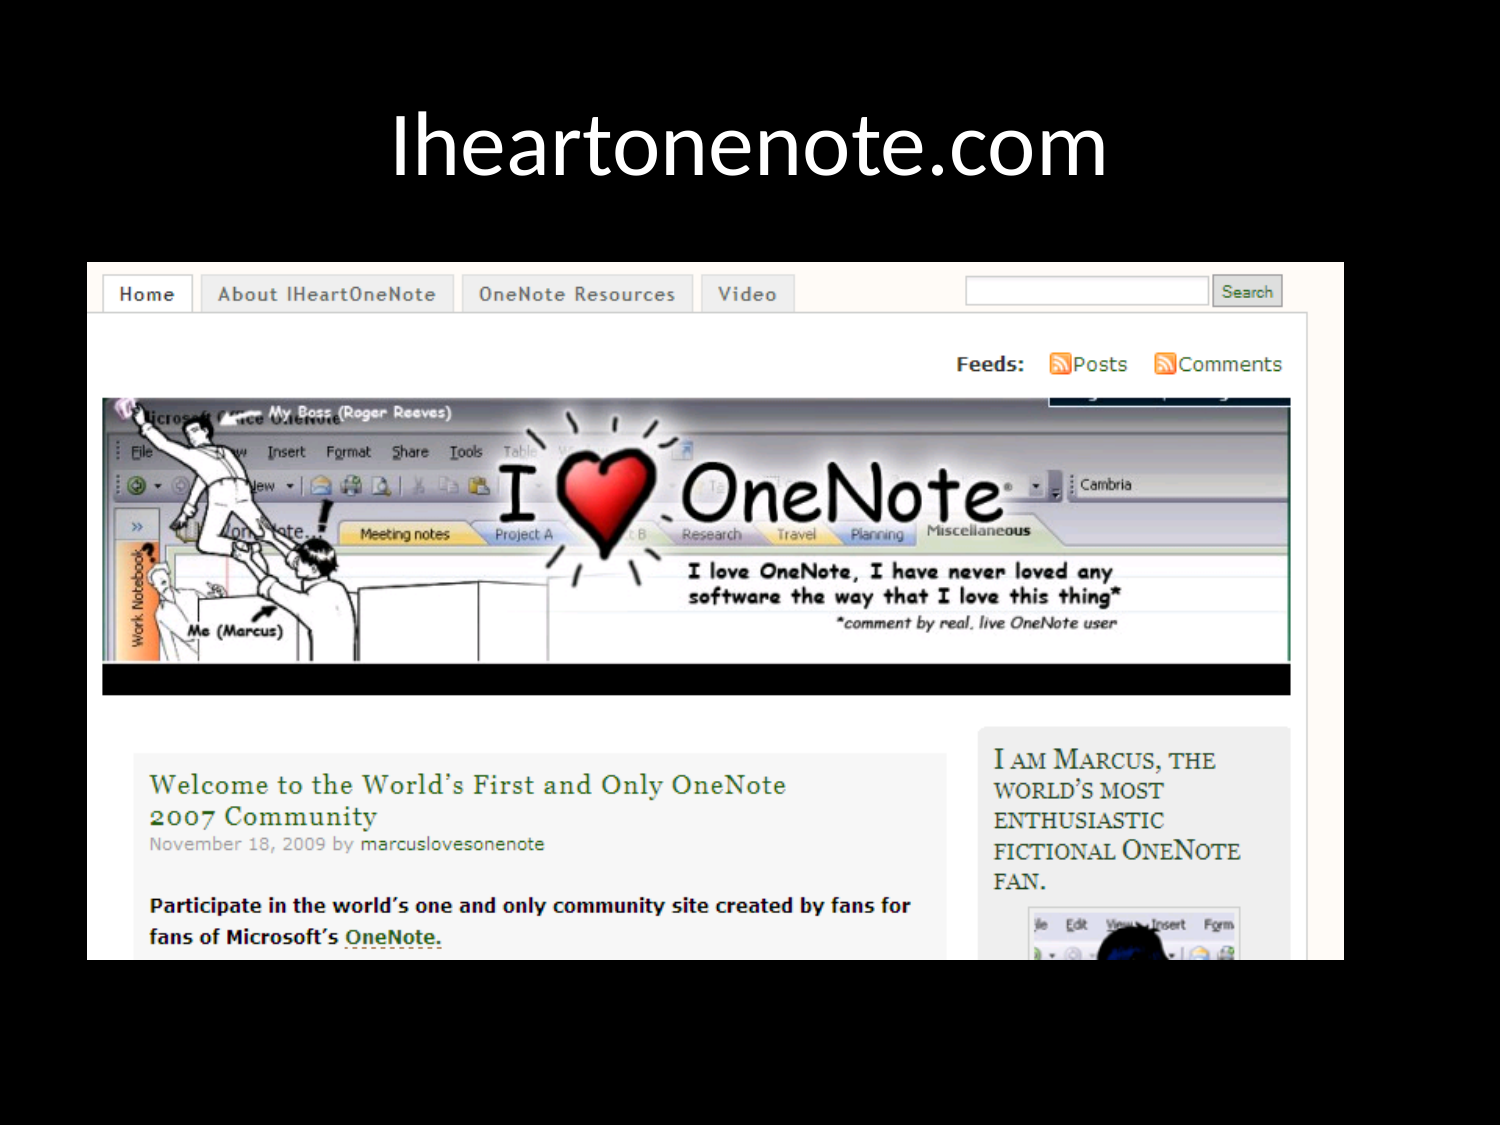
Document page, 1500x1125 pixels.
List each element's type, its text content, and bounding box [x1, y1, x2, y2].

title Iheartonenote.com [75, 45, 1425, 233]
picture [87, 262, 1345, 960]
